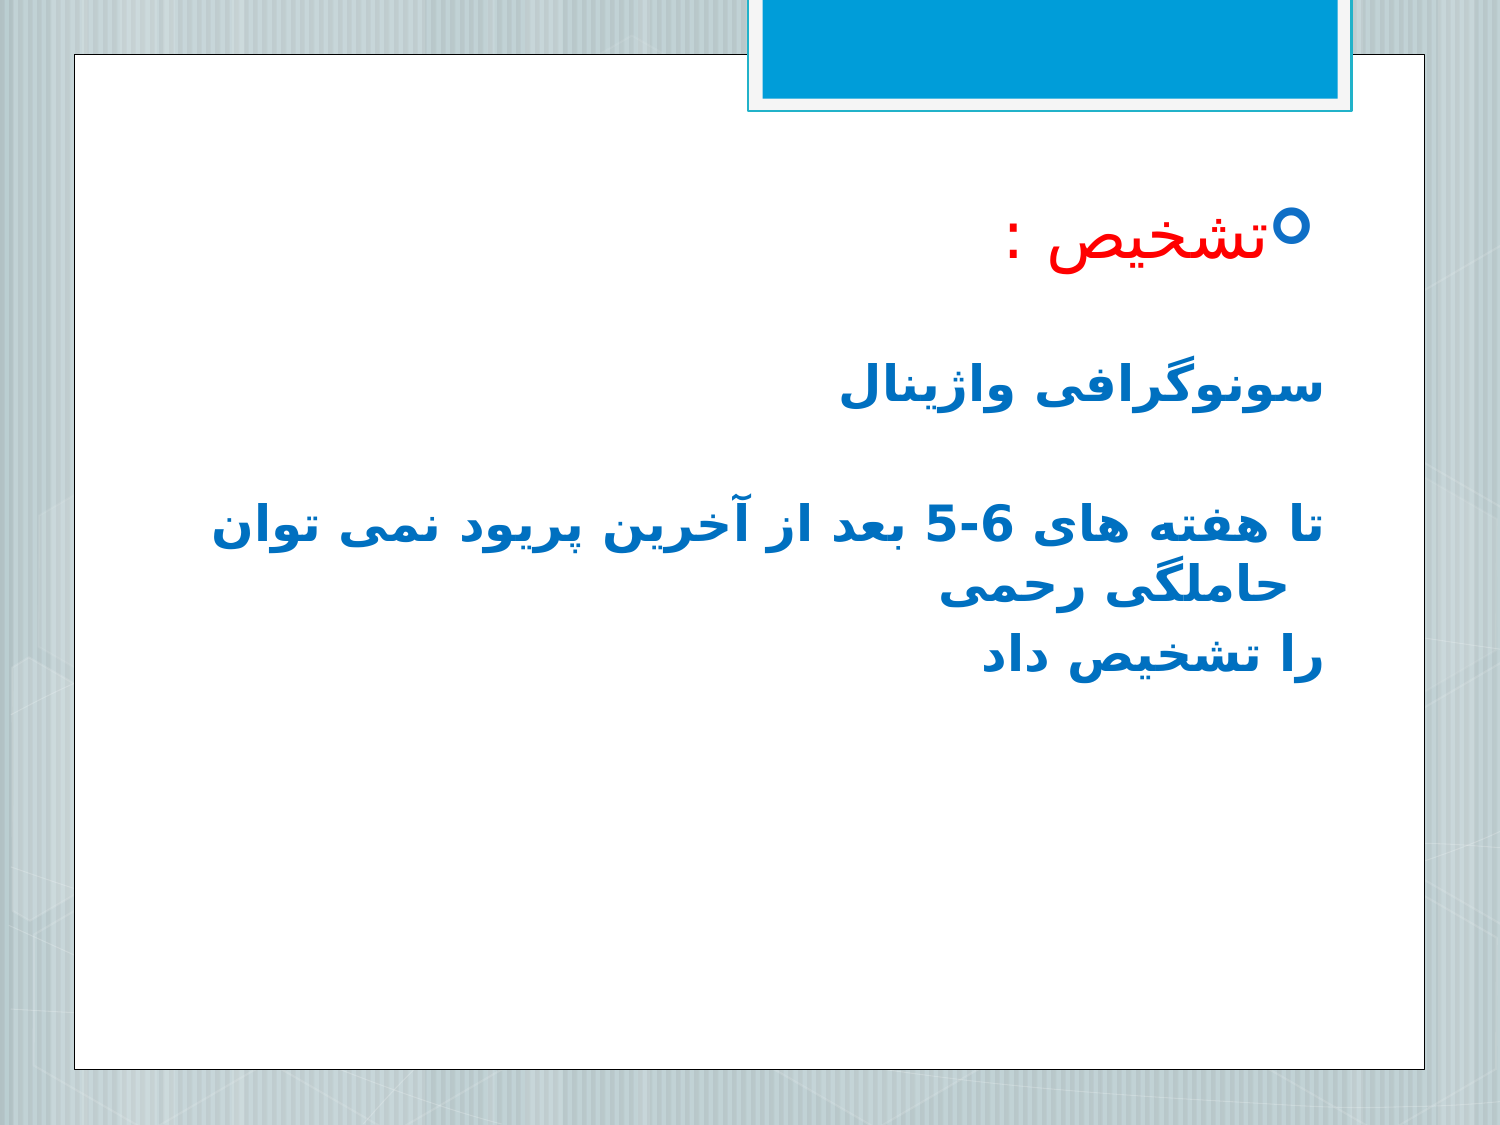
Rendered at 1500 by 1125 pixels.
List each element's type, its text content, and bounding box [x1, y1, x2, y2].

list تشخیص : سونوگرافی واژینال تا هفته های 6-5 بعد از آخرین پریود نمی توان حاملگی رحمی را تشخیص داد [171, 184, 1341, 957]
